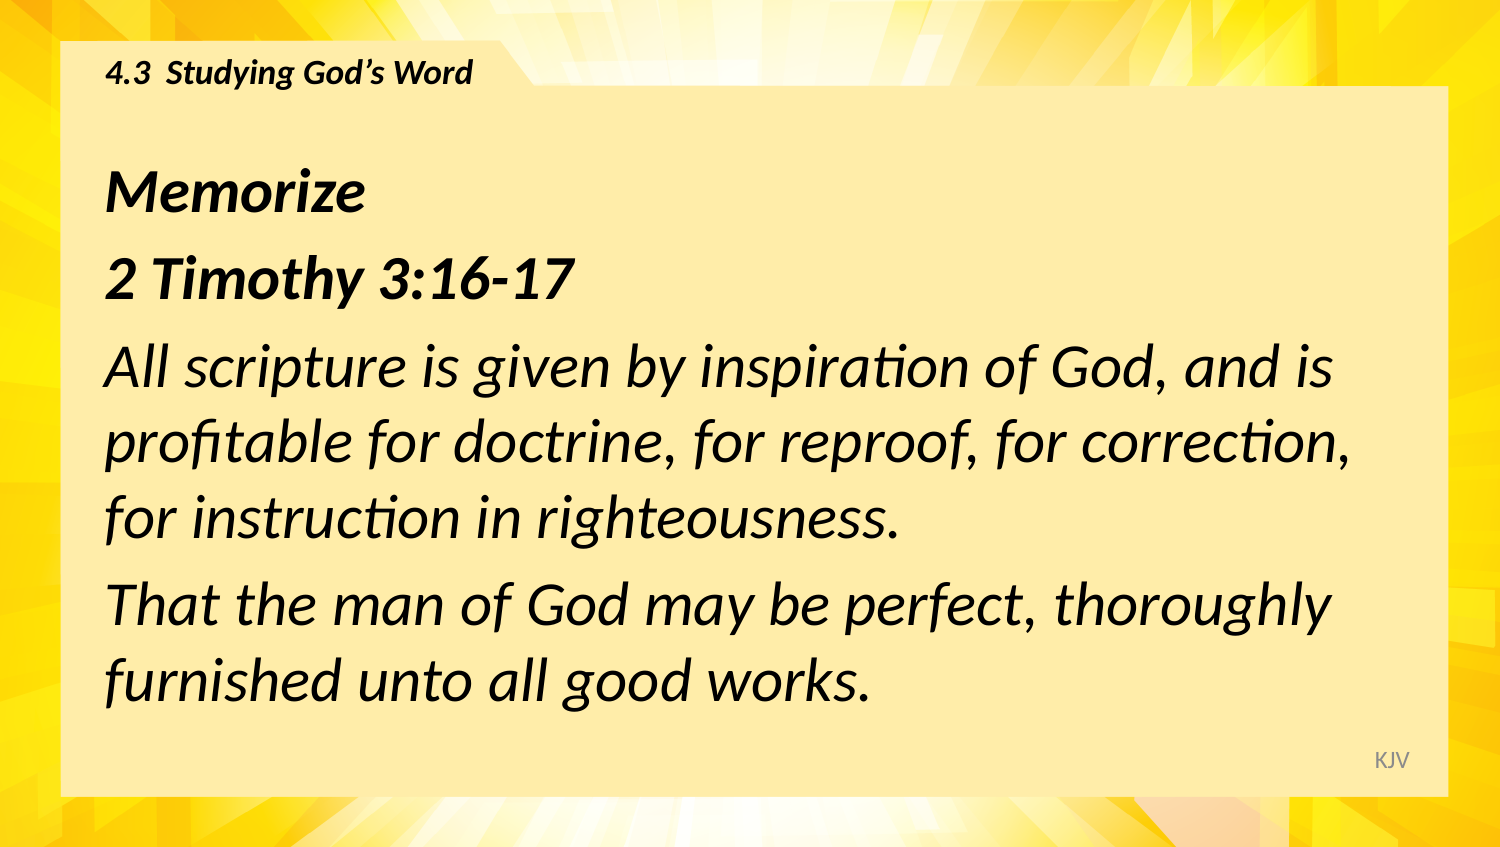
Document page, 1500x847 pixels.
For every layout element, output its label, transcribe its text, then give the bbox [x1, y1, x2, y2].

picture [0, 0, 1500, 847]
footer KJV [950, 736, 1425, 782]
list Memorize 2 Timothy 3:16-17 All scripture is given by inspiration of God, and is profitable for doctrine, for reproof, for correction, for instruction in righteousness. That the man of God may be perfect, thoroughly furnished unto all good works. [89, 141, 1403, 722]
title 4.3 Studying God’s Word [89, 33, 1420, 108]
